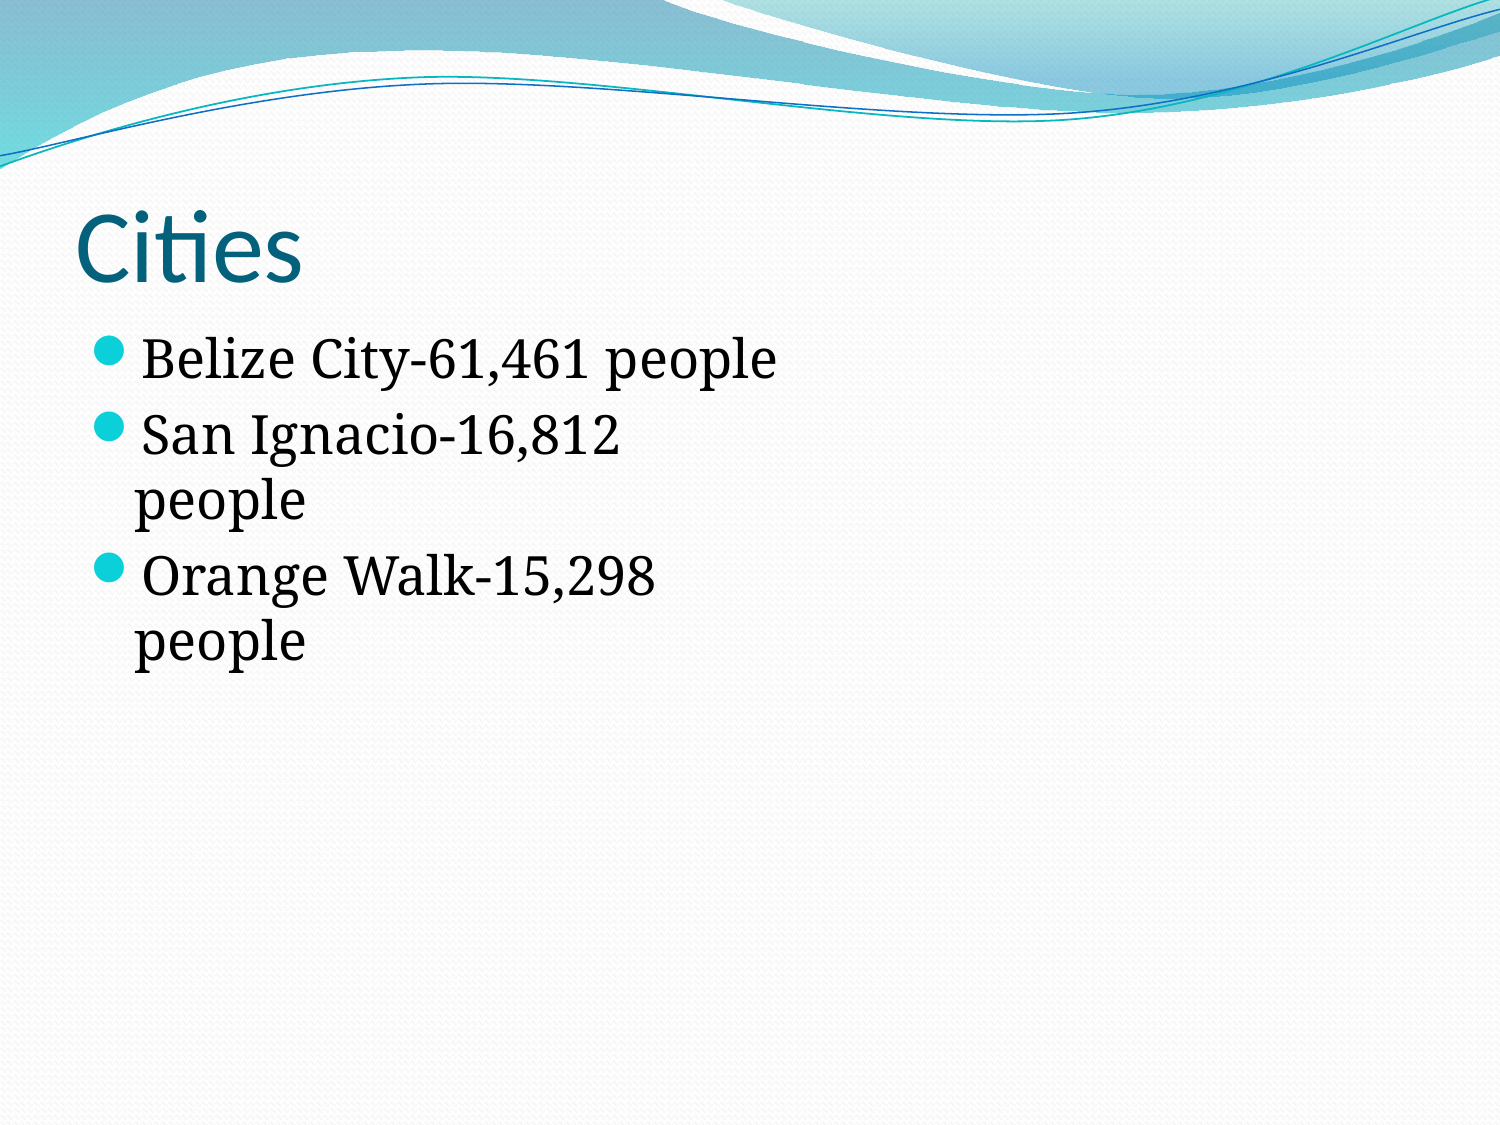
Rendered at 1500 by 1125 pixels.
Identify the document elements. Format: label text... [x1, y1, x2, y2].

title Cities [75, 115, 1425, 303]
list Belize City-61,461 people San Ignacio-16,812 people Orange Walk-15,298 people [75, 317, 800, 1038]
